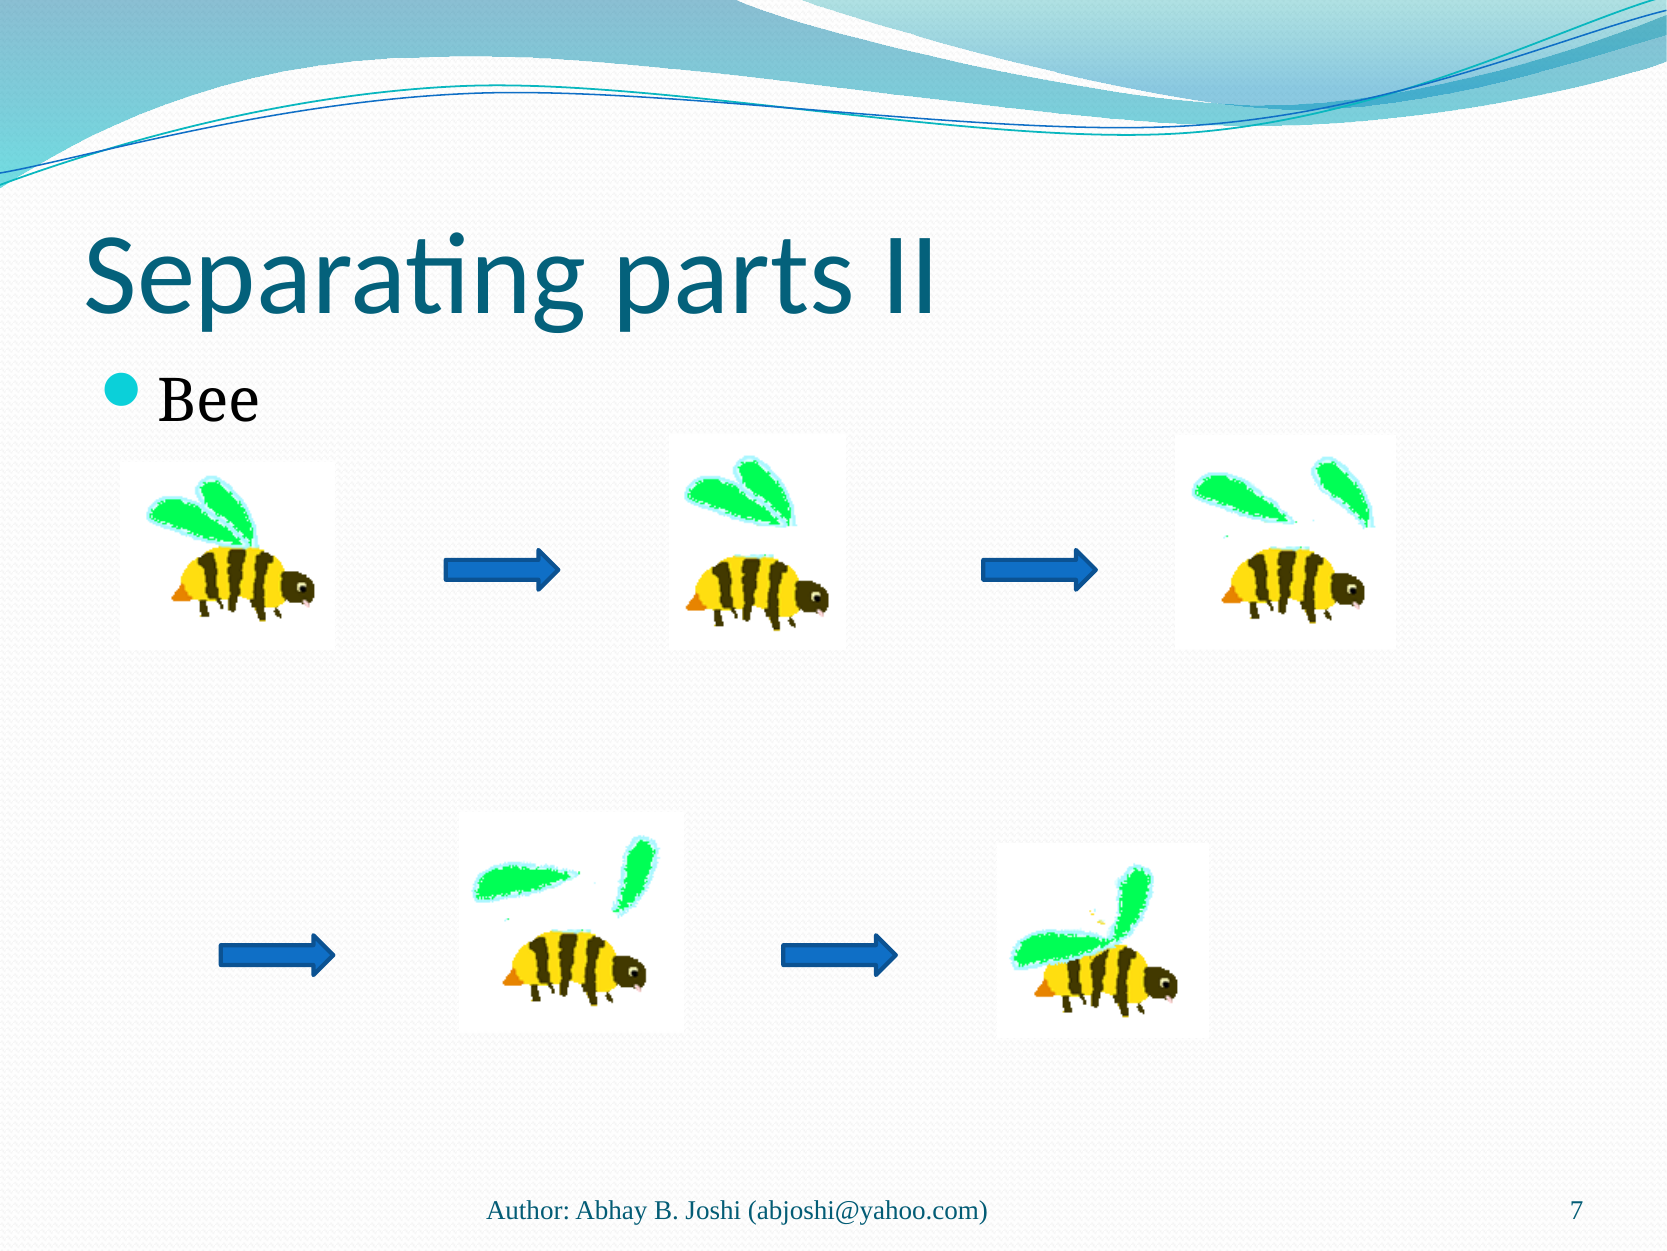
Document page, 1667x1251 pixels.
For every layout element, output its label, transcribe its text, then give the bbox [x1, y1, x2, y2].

text_box [981, 548, 1098, 592]
text_box [781, 933, 898, 977]
text_box [218, 933, 336, 977]
picture [459, 812, 684, 1034]
slide_number 7 [1444, 1158, 1584, 1226]
list Bee [83, 352, 1584, 1153]
picture [120, 462, 336, 651]
picture [1175, 435, 1397, 649]
title Separating parts II [83, 128, 1584, 337]
picture [668, 434, 846, 651]
picture [997, 843, 1209, 1038]
text_box [443, 548, 561, 592]
footer Author: Abhay B. Joshi (abjoshi@yahoo.com) [486, 1158, 1098, 1226]
